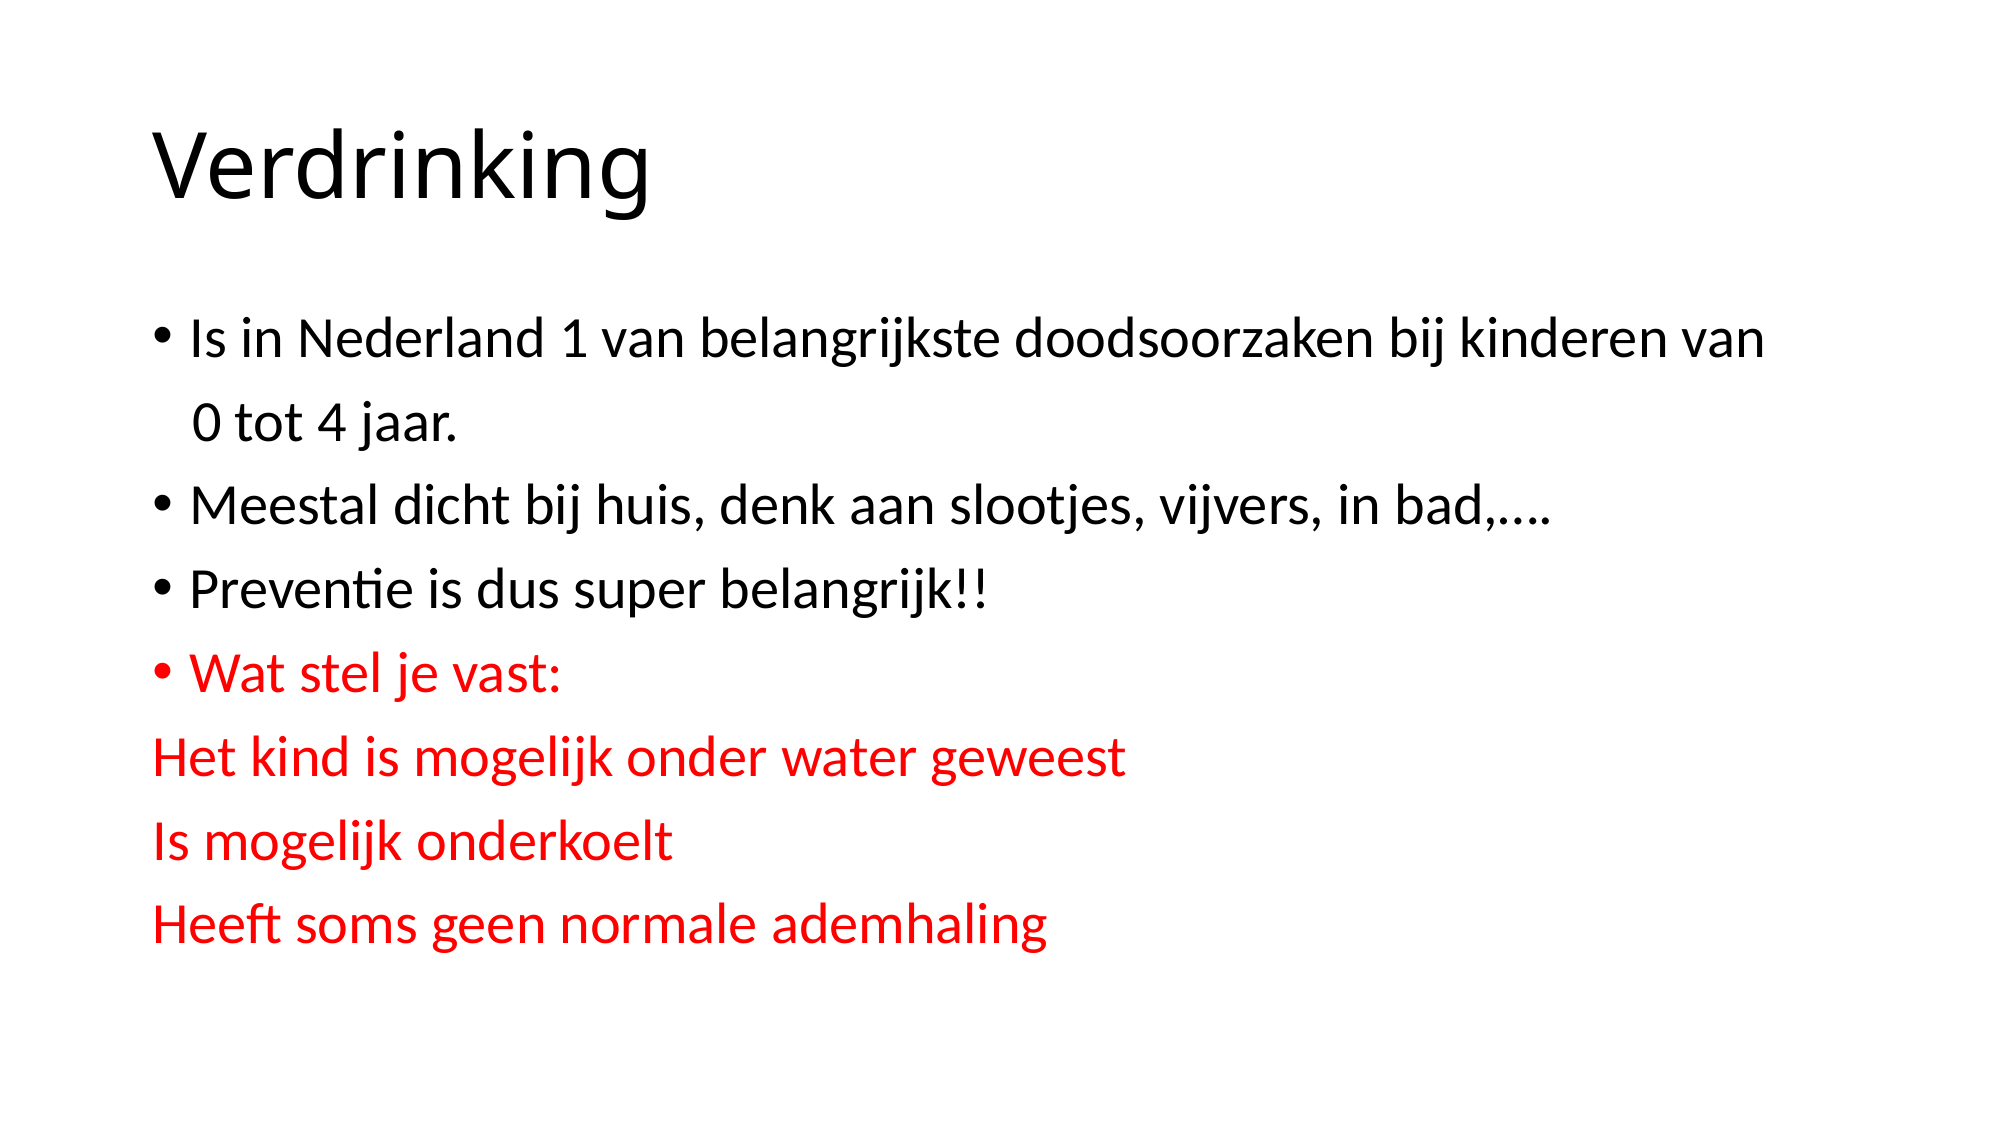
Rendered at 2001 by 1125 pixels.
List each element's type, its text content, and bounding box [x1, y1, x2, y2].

title Verdrinking [137, 59, 1863, 278]
list Is in Nederland 1 van belangrijkste doodsoorzaken bij kinderen van 0 tot 4 jaar. Meestal dicht bij huis, denk aan slootjes, vijvers, in bad,…. Preventie is dus super belangrijk!! Wat stel je vast: Het kind is mogelijk onder water geweest Is mogelijk onderkoelt Heeft soms geen normale ademhaling [137, 299, 1863, 1014]
